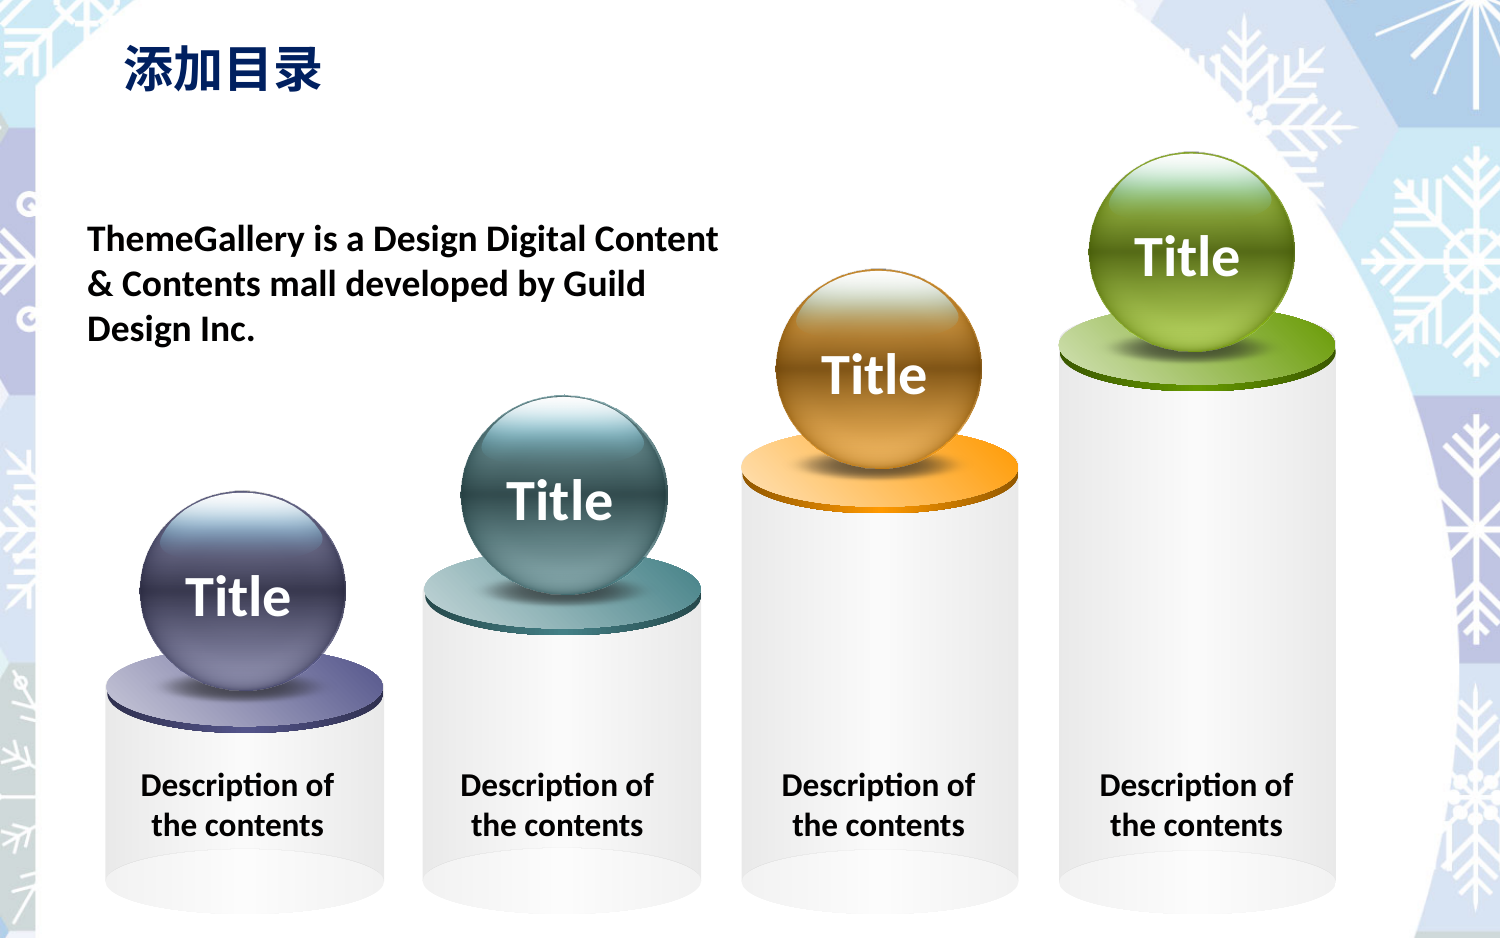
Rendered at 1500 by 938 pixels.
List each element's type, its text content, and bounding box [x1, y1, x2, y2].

text_box 添加目录 [108, 29, 339, 105]
text_box Description of the contents [423, 755, 692, 850]
text_box [105, 739, 385, 914]
text_box Description of the contents [1062, 755, 1331, 850]
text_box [460, 394, 668, 595]
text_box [1058, 305, 1336, 392]
text_box [741, 521, 1019, 914]
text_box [106, 647, 384, 734]
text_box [775, 268, 982, 469]
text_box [741, 427, 1019, 514]
text_box Description of the contents [744, 755, 1013, 850]
picture [0, 0, 1500, 938]
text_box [424, 549, 702, 636]
text_box ThemeGallery is a Design Digital Content & Contents mall developed by Guild Design Inc. [72, 206, 744, 357]
text_box Description of the contents [103, 755, 372, 850]
text_box [422, 642, 702, 914]
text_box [139, 490, 347, 691]
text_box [1088, 151, 1295, 352]
text_box [1059, 400, 1336, 914]
